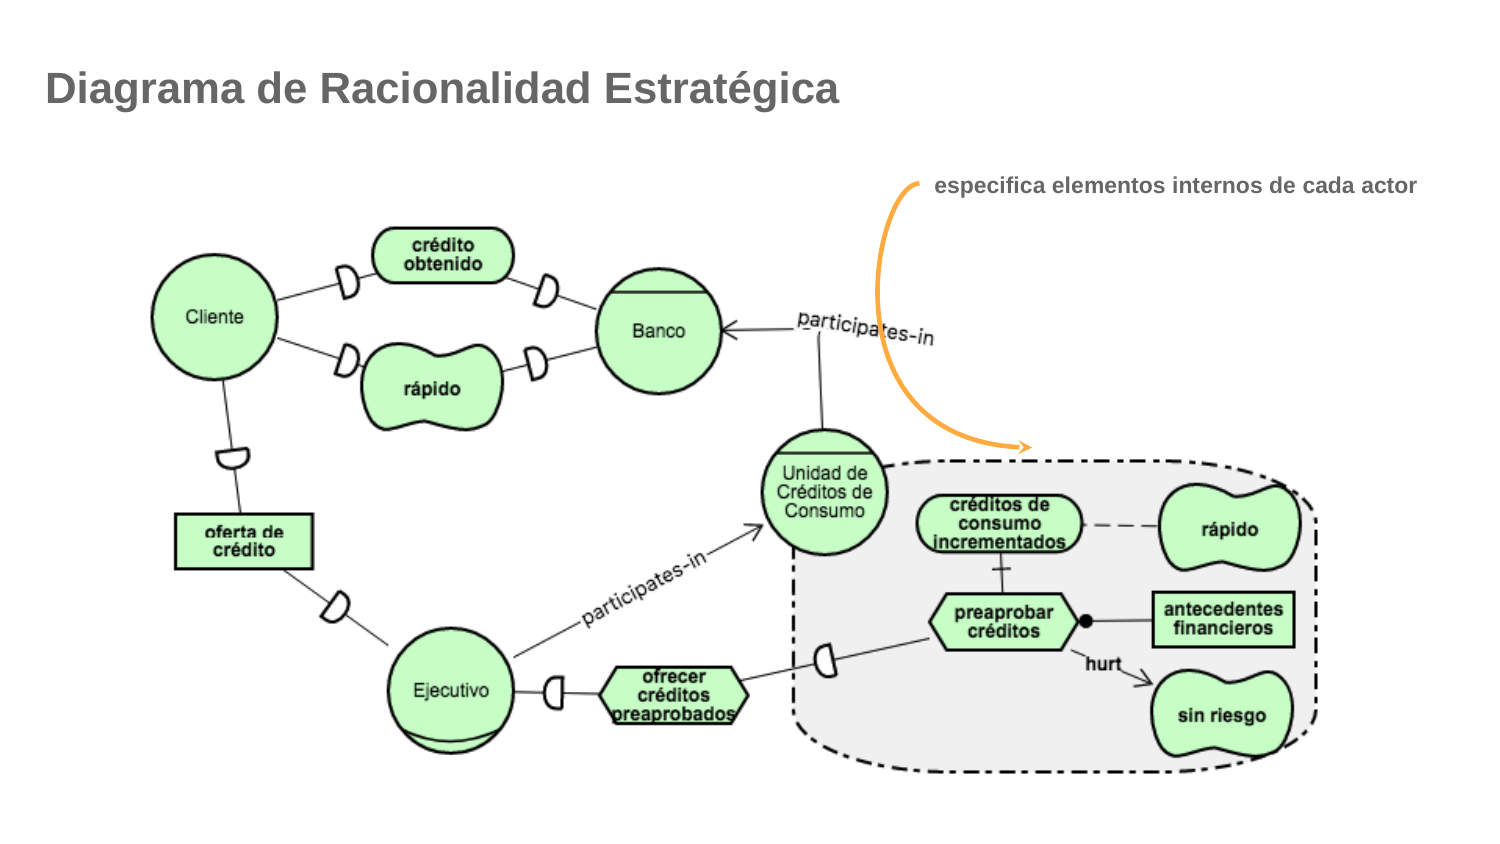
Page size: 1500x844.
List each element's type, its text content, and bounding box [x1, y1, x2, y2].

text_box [919, 183, 1033, 448]
text_box especifica elementos internos de cada actor [919, 155, 1439, 212]
picture [143, 193, 1335, 792]
text_box Diagrama de Racionalidad Estratégica [30, 45, 1133, 102]
